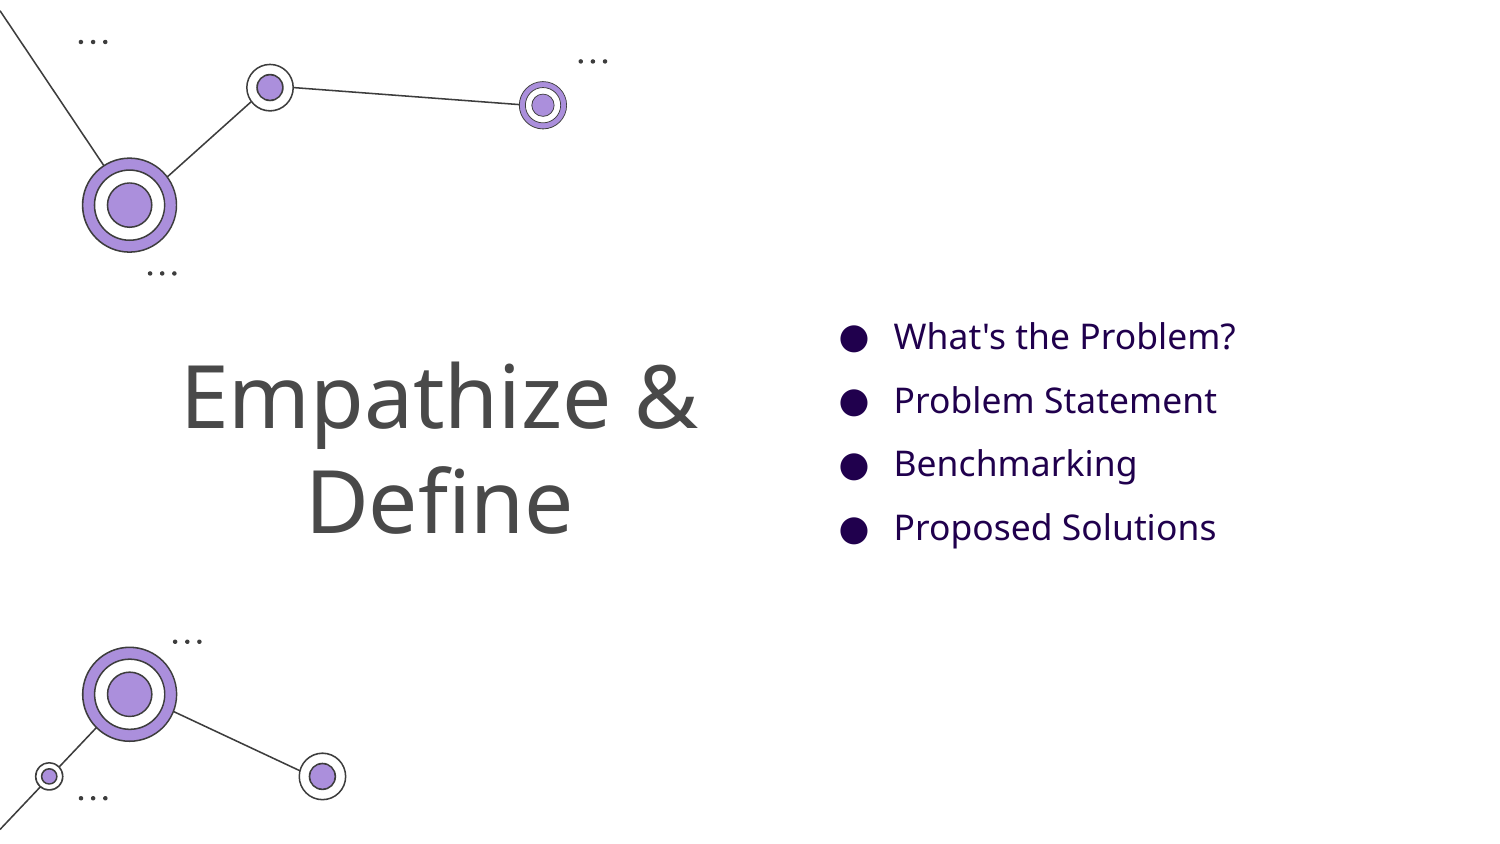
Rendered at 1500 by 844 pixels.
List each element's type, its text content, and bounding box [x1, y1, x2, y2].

list What's the Problem? Problem Statement Benchmarking Proposed Solutions [803, 134, 1312, 706]
title Empathize & Define [146, 334, 732, 558]
